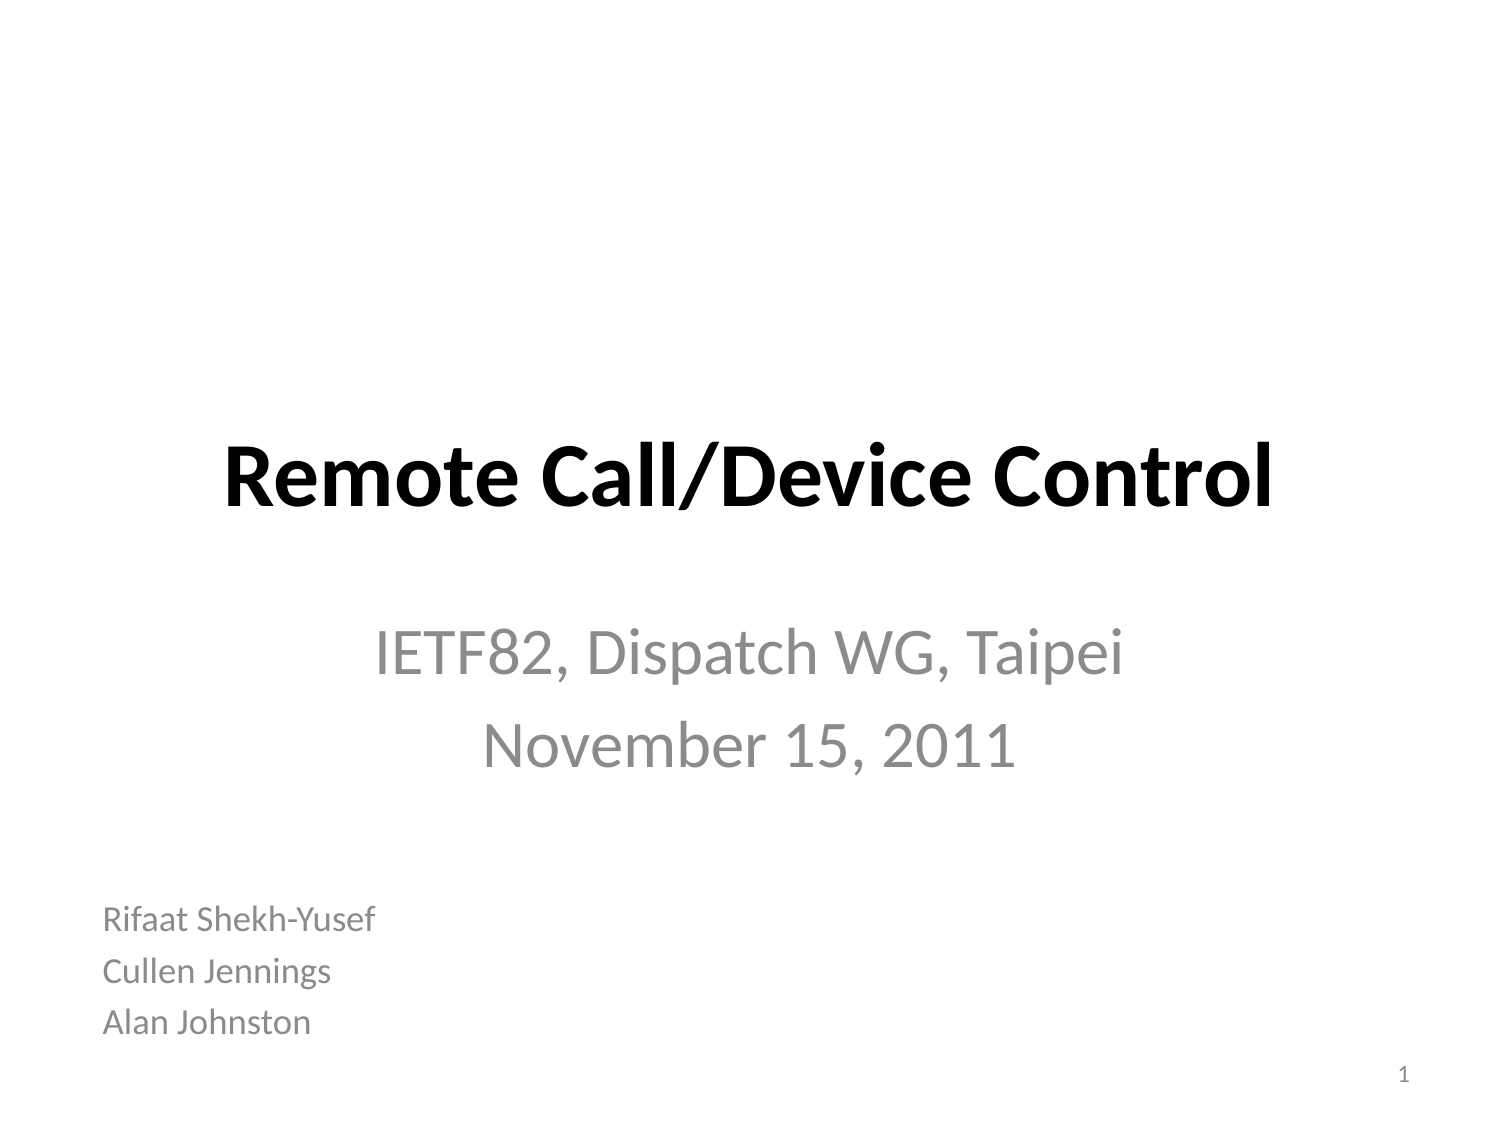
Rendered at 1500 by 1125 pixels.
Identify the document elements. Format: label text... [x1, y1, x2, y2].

subtitle IETF82, Dispatch WG, Taipei November 15, 2011 [0, 600, 1500, 813]
slide_number 1 [1074, 1042, 1425, 1103]
text_box Rifaat Shekh-Yusef Cullen Jennings Alan Johnston [87, 887, 788, 1050]
title Remote Call/Device Control [0, 349, 1500, 591]
